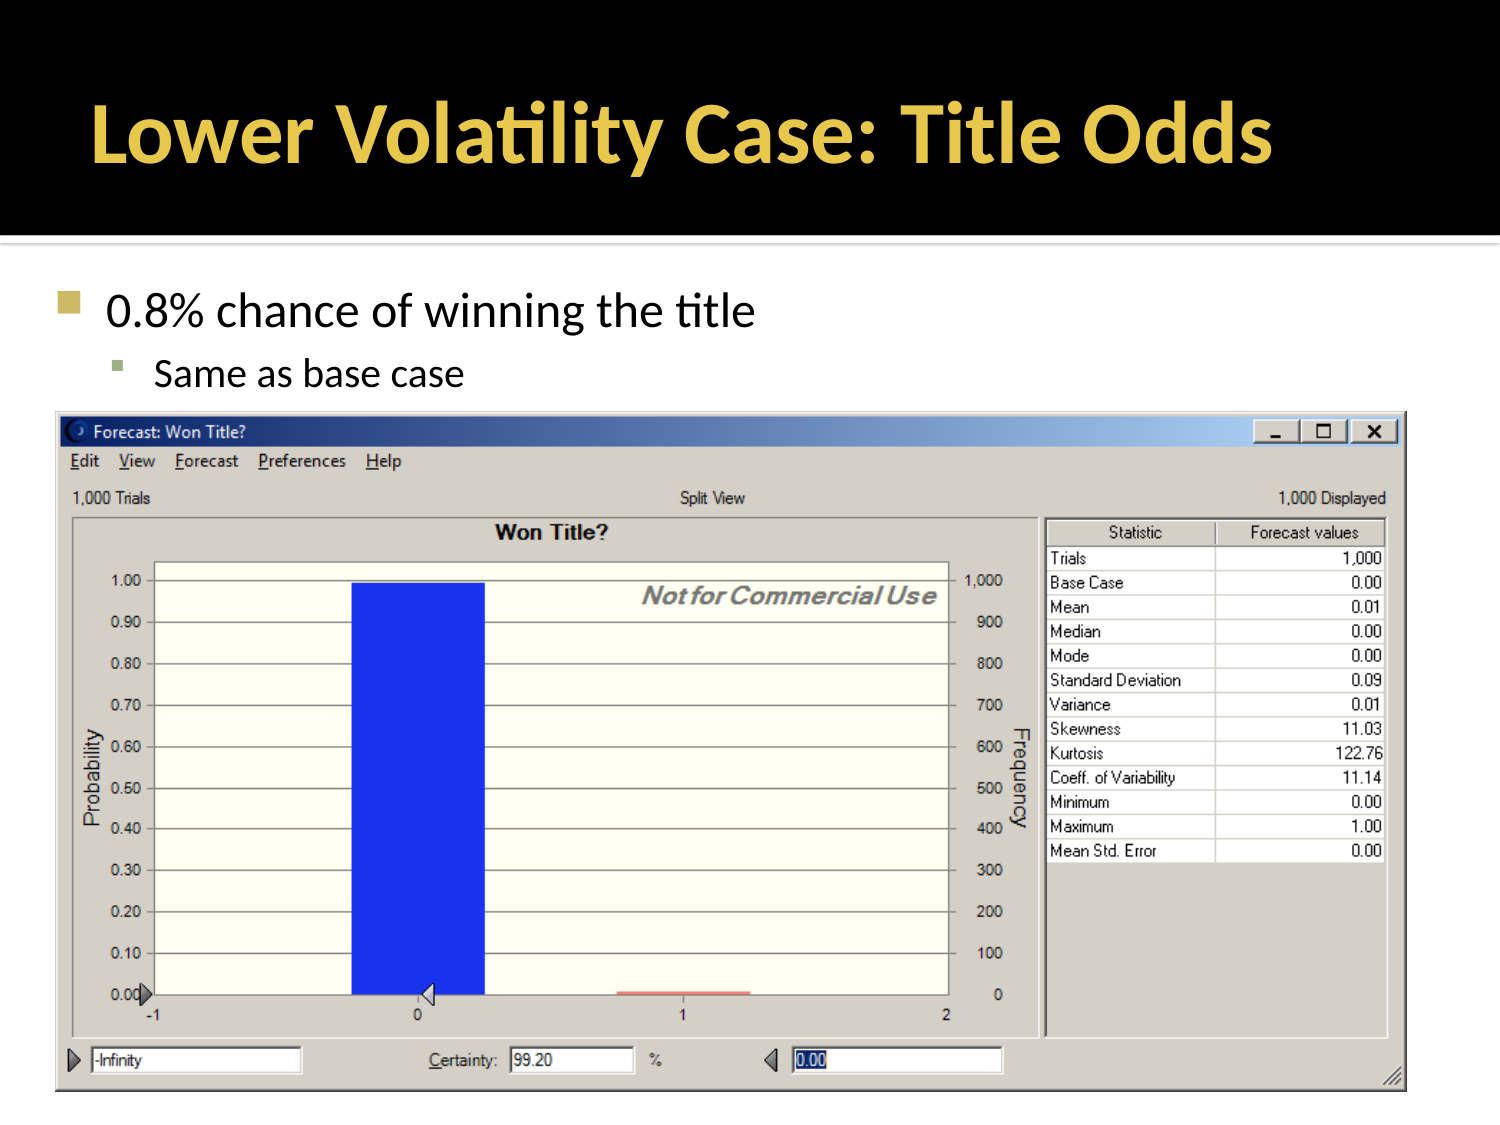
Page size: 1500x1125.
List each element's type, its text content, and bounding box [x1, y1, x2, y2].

picture [55, 411, 1407, 1092]
title Lower Volatility Case: Title Odds [75, 25, 1425, 231]
list 0.8% chance of winning the title Same as base case [24, 262, 1425, 1050]
